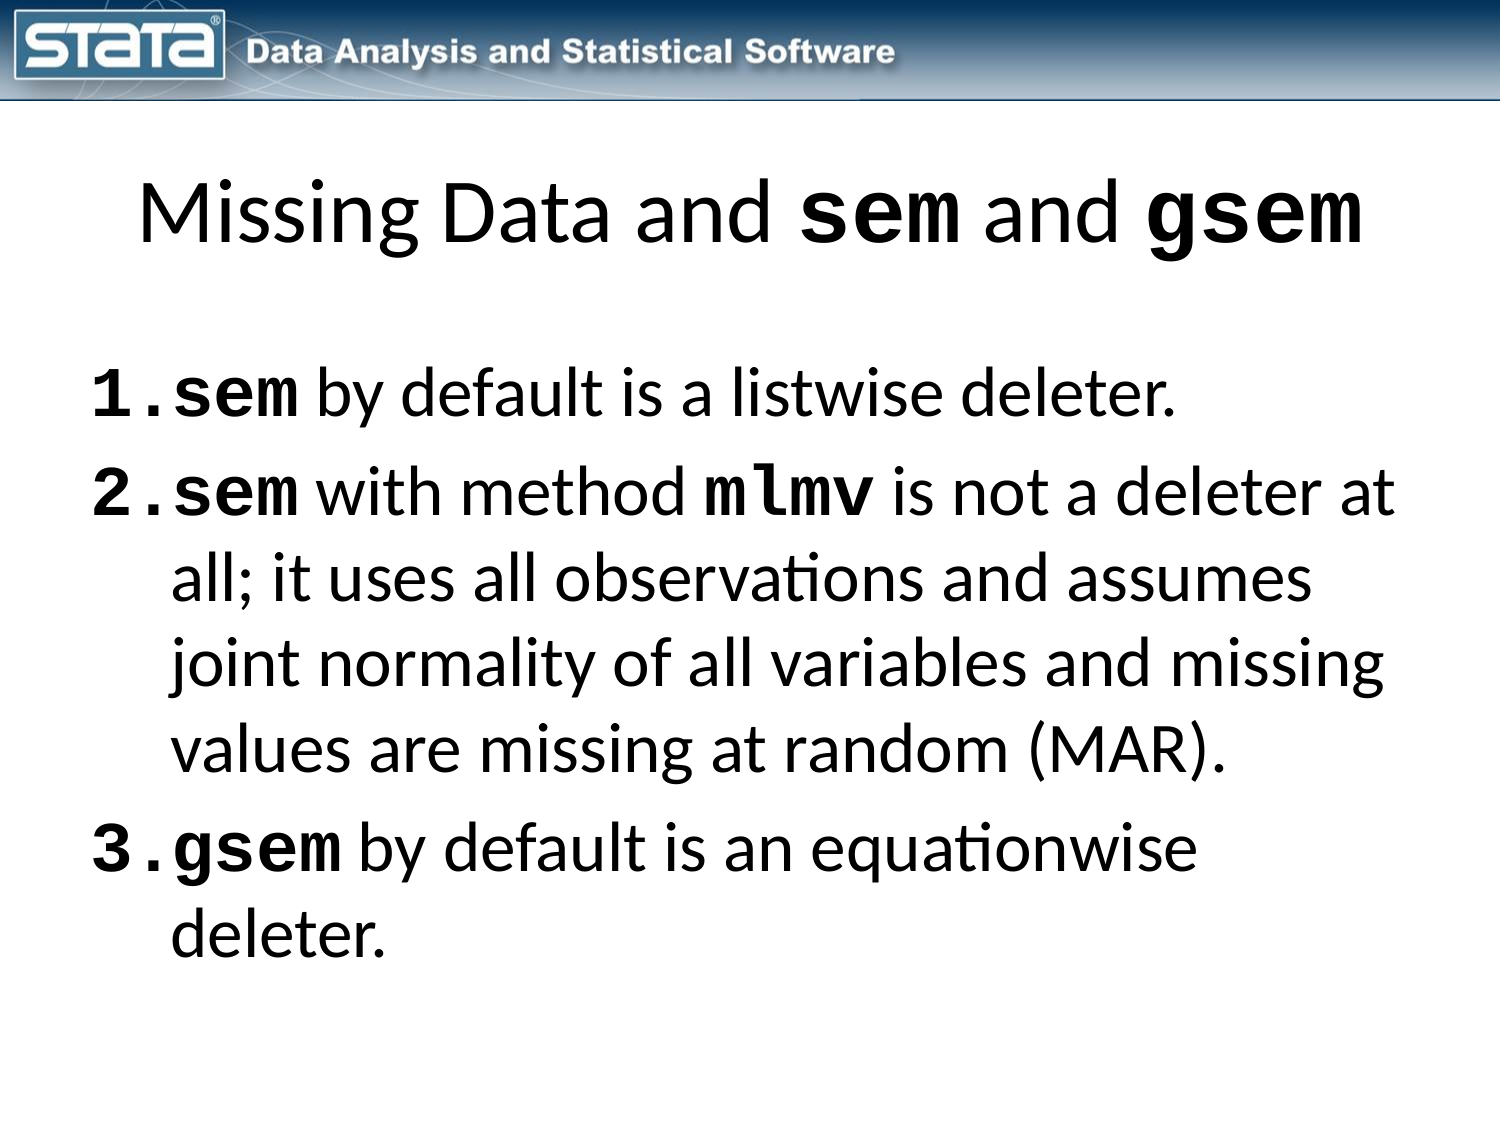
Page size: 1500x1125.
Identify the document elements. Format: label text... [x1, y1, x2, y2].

picture [0, 0, 1500, 101]
list sem by default is a listwise deleter. sem with method mlmv is not a deleter at all; it uses all observations and assumes joint normality of all variables and missing values are missing at random (MAR). gsem by default is an equationwise deleter. [75, 337, 1425, 1038]
title Missing Data and sem and gsem [75, 125, 1425, 288]
